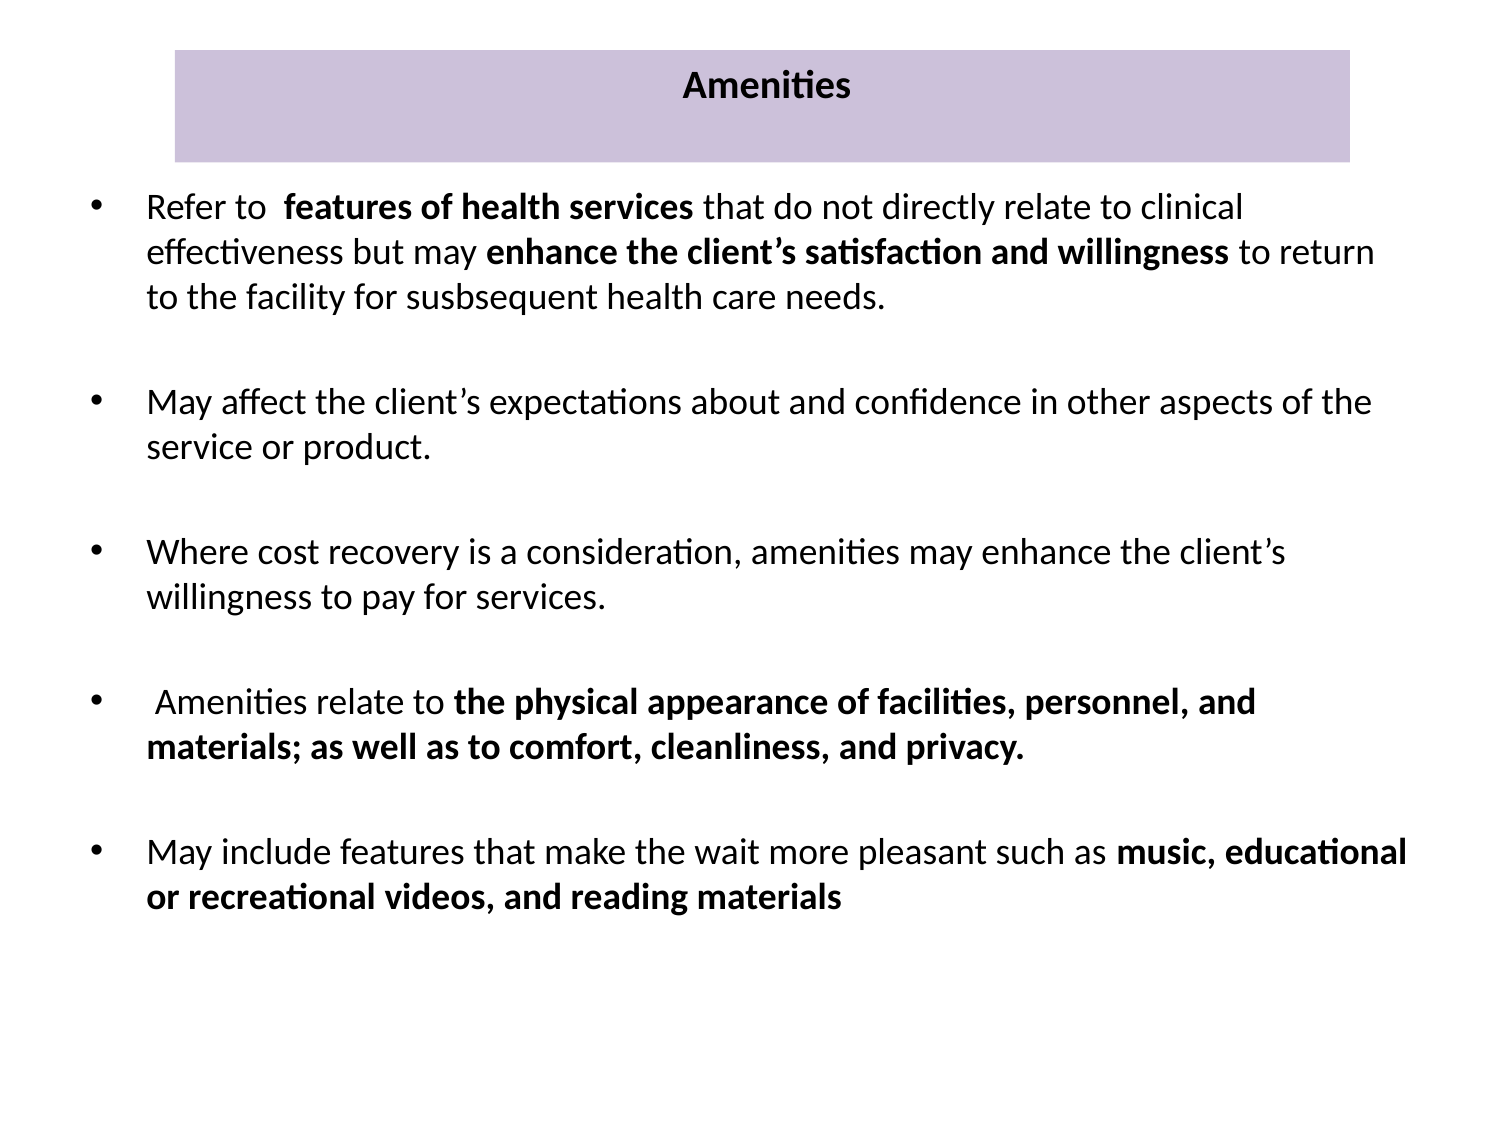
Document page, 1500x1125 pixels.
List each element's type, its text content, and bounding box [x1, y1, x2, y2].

title Amenities [174, 50, 1350, 163]
list Refer to features of health services that do not directly relate to clinical effectiveness but may enhance the client’s satisfaction and willingness to return to the facility for susbsequent health care needs. May affect the client’s expectations about and confidence in other aspects of the service or product. Where cost recovery is a consideration, amenities may enhance the client’s willingness to pay for services. Amenities relate to the physical appearance of facilities, personnel, and materials; as well as to comfort, cleanliness, and privacy. May include features that make the wait more pleasant such as music, educational or recreational videos, and reading materials [75, 174, 1425, 1005]
